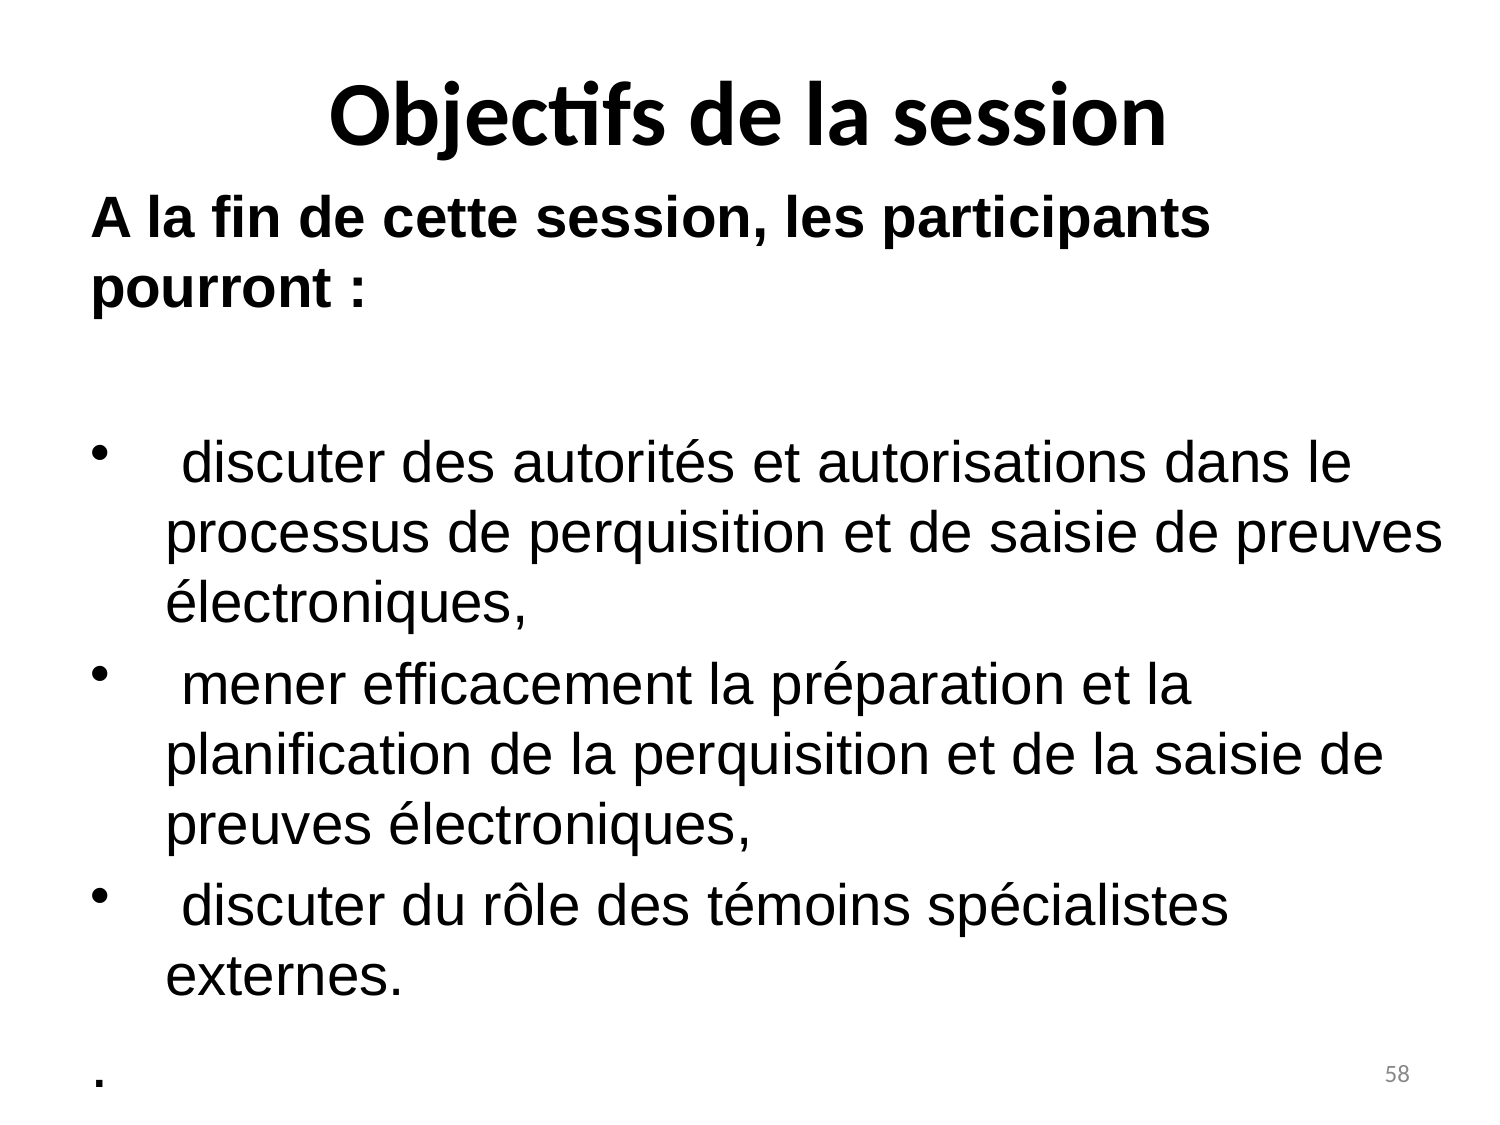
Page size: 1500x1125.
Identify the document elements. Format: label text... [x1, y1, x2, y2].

title Objectifs de la session [75, 45, 1425, 171]
slide_number * [1074, 1043, 1425, 1103]
text_box A la fin de cette session, les participants pourront : discuter des autorités et autorisations dans le processus de perquisition et de saisie de preuves électroniques, mener efficacement la préparation et la planification de la perquisition et de la saisie de preuves électroniques, discuter du rôle des témoins spécialistes externes. . [75, 171, 1472, 1043]
